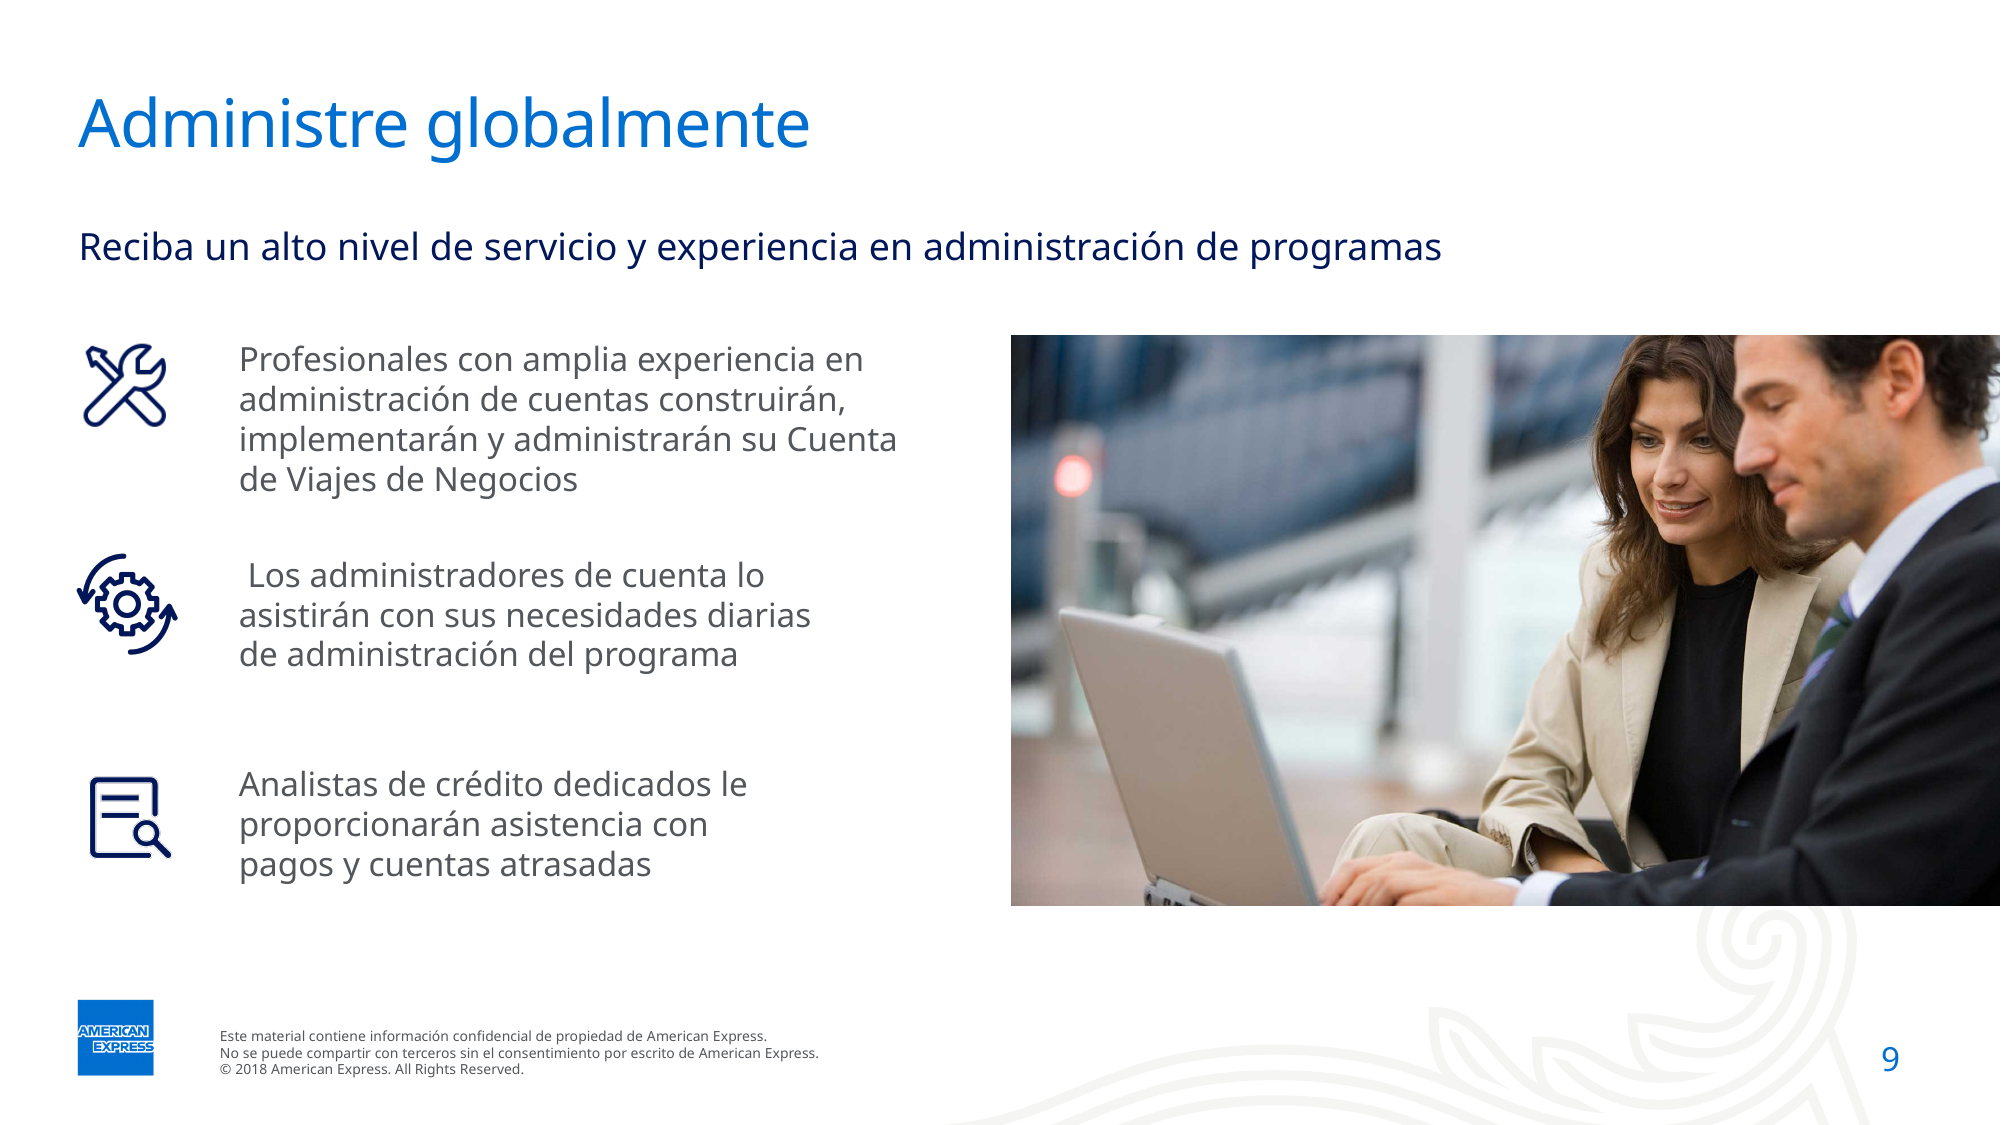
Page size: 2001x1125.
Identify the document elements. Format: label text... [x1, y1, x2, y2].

title Administre globalmente [78, 90, 1879, 171]
list Reciba un alto nivel de servicio y experiencia en administración de programas [78, 214, 1599, 853]
slide_number 9 [1800, 1033, 1900, 1084]
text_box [84, 763, 791, 893]
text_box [74, 335, 931, 508]
picture [65, 987, 166, 1088]
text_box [70, 547, 853, 683]
picture [1011, 335, 2000, 906]
